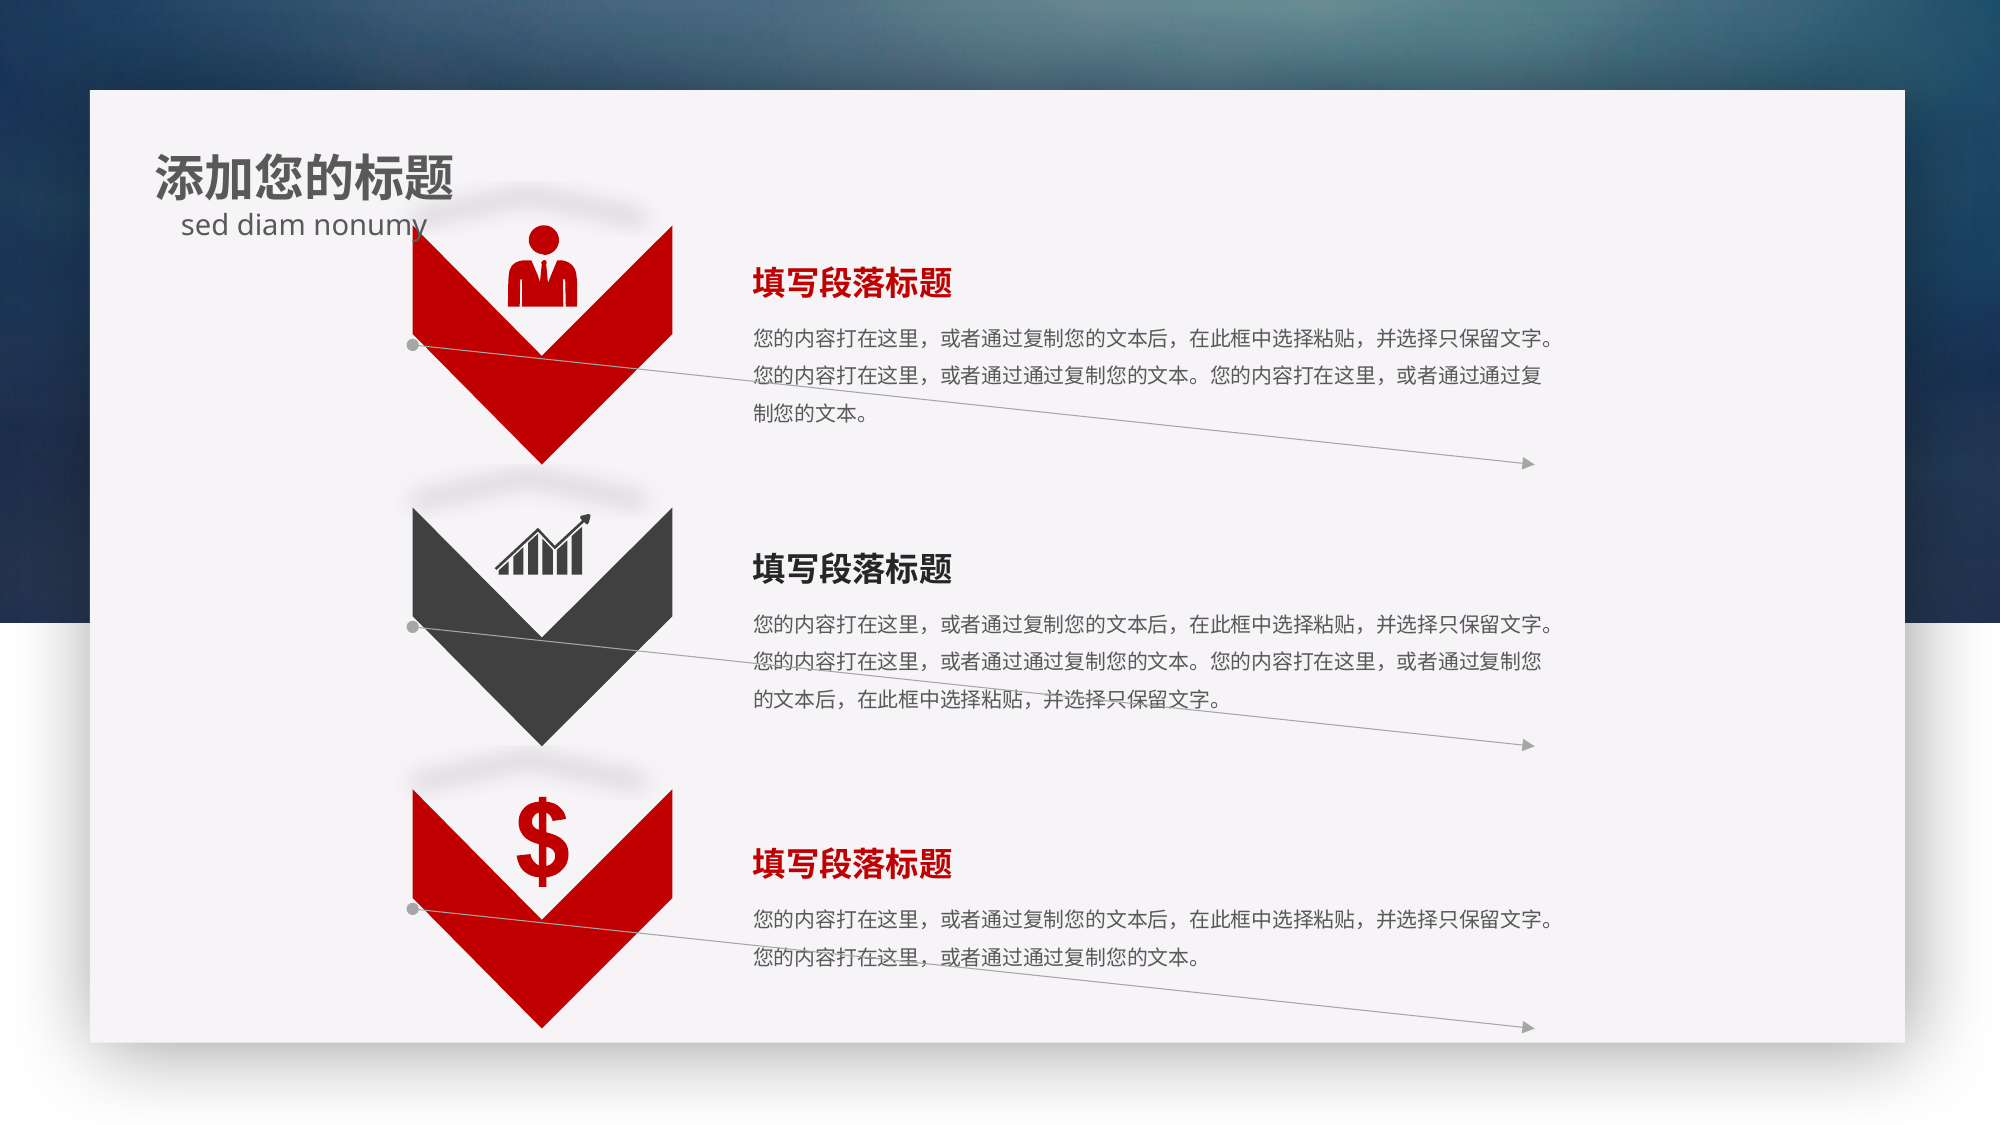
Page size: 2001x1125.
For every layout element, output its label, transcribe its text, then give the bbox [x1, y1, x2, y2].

text_box [424, 911, 638, 1031]
text_box [411, 786, 674, 932]
text_box 添加您的标题 sed diam nonumy [139, 138, 469, 249]
text_box [424, 347, 638, 464]
picture [0, 0, 2000, 623]
text_box 您的内容打在这里，或者通过复制您的文本后，在此框中选择粘贴，并选择只保留文字。您的内容打在这里，或者通过通过复制您的文本。 [738, 886, 1559, 977]
text_box [527, 224, 561, 257]
text_box 填写段落标题 [738, 823, 968, 884]
text_box [506, 258, 579, 308]
text_box [423, 629, 638, 746]
text_box 填写段落标题 [738, 528, 968, 589]
text_box 您的内容打在这里，或者通过复制您的文本后，在此框中选择粘贴，并选择只保留文字。您的内容打在这里，或者通过通过复制您的文本。您的内容打在这里，或者通过通过复制您的文本。 [738, 305, 1559, 433]
text_box [515, 795, 570, 888]
text_box [411, 504, 674, 650]
text_box 填写段落标题 [738, 242, 968, 303]
text_box 您的内容打在这里，或者通过复制您的文本后，在此框中选择粘贴，并选择只保留文字。您的内容打在这里，或者通过通过复制您的文本。您的内容打在这里，或者通过复制您的文本后，在此框中选择粘贴，并选择只保留文字。 [738, 591, 1559, 719]
text_box [492, 513, 592, 576]
text_box [411, 222, 674, 368]
